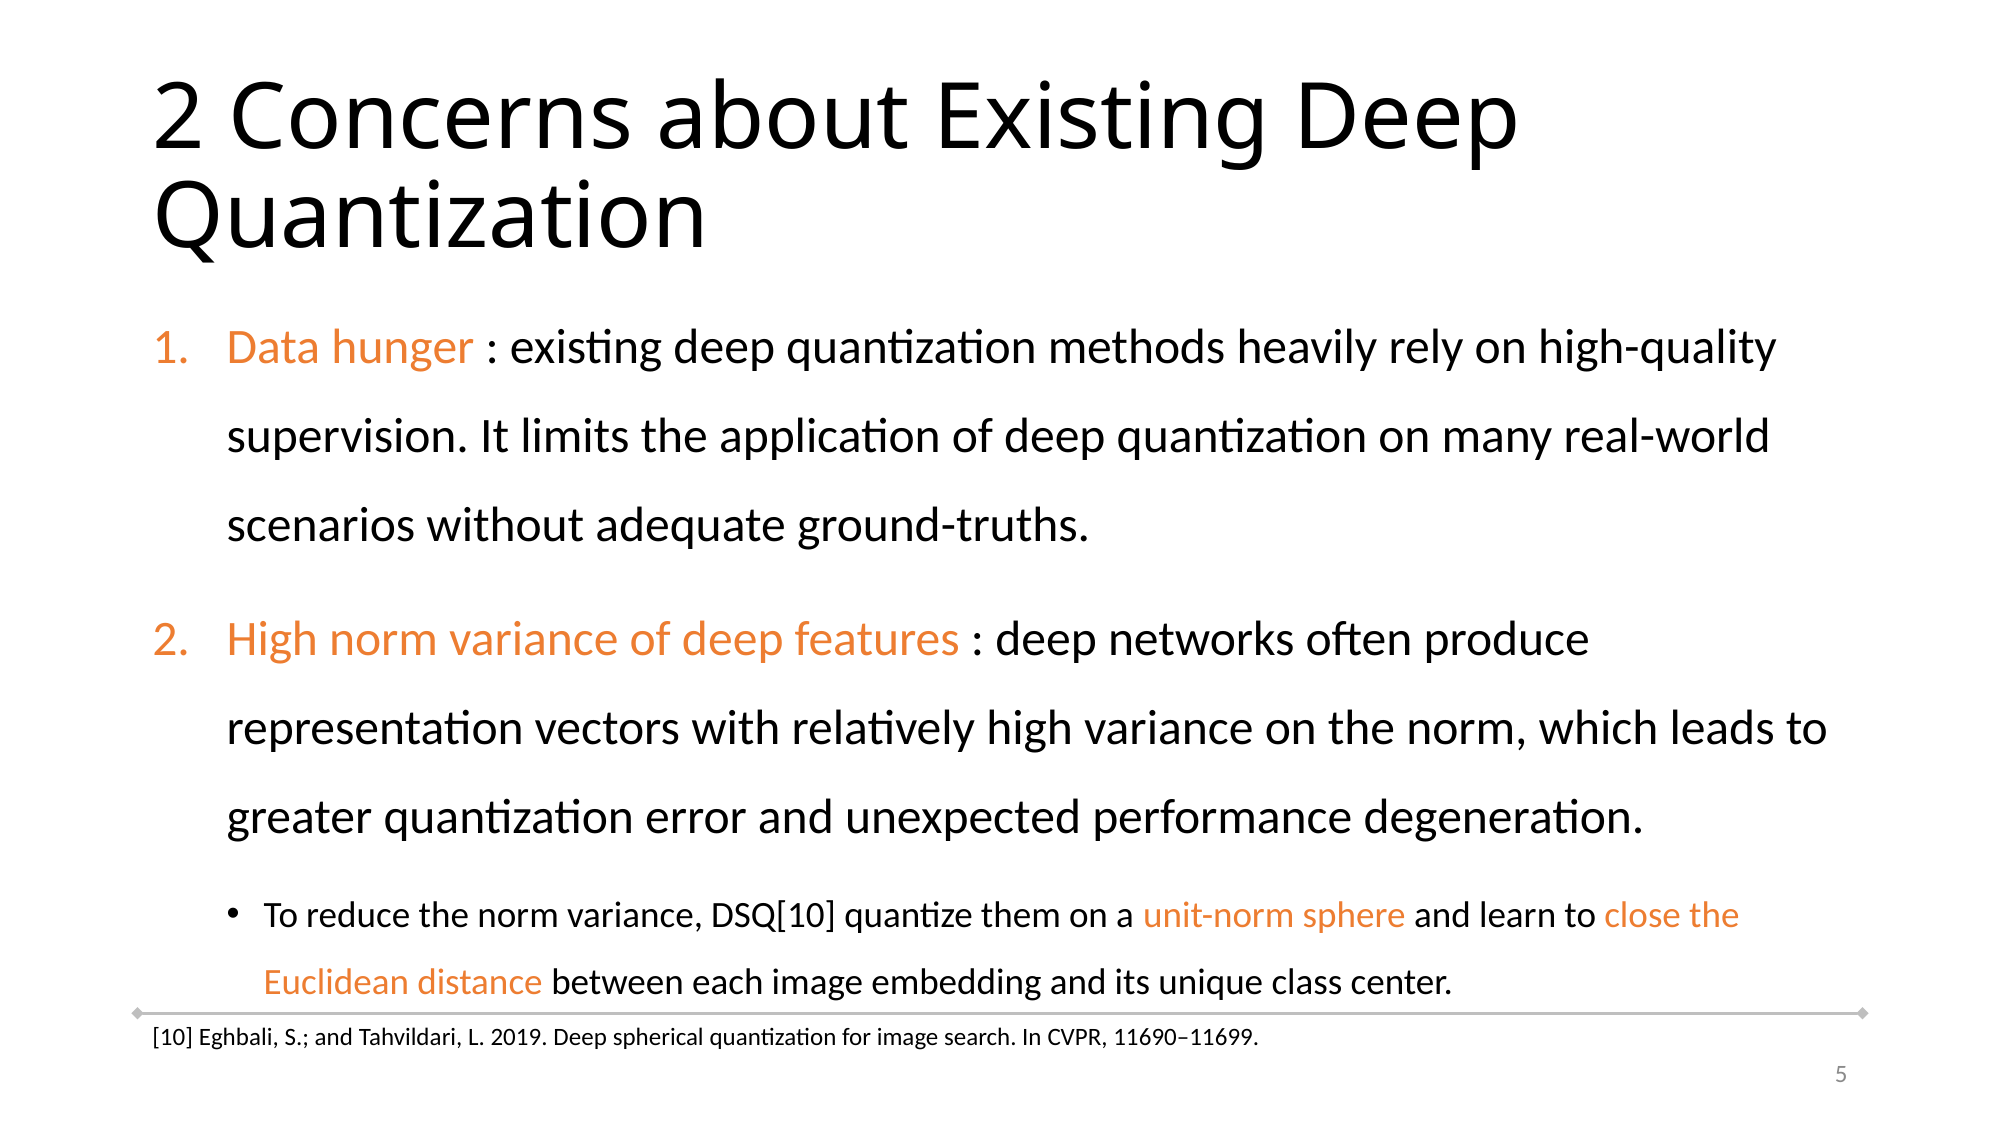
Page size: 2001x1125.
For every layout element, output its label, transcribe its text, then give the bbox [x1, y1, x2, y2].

title 2 Concerns about Existing Deep Quantization [137, 59, 1863, 277]
slide_number 5 [1412, 1042, 1863, 1103]
text_box [10] Eghbali, S.; and Tahvildari, L. 2019. Deep spherical quantization for image search. In CVPR, 11690–11699. [137, 1014, 1842, 1058]
list Data hunger : existing deep quantization methods heavily rely on high-quality supervision. It limits the application of deep quantization on many real-world scenarios without adequate ground-truths. High norm variance of deep features : deep networks often produce representation vectors with relatively high variance on the norm, which leads to greater quantization error and unexpected performance degeneration. To reduce the norm variance, DSQ[10] quantize them on a unit-norm sphere and learn to close the Euclidean distance between each image embedding and its unique class center. [137, 277, 1863, 1012]
